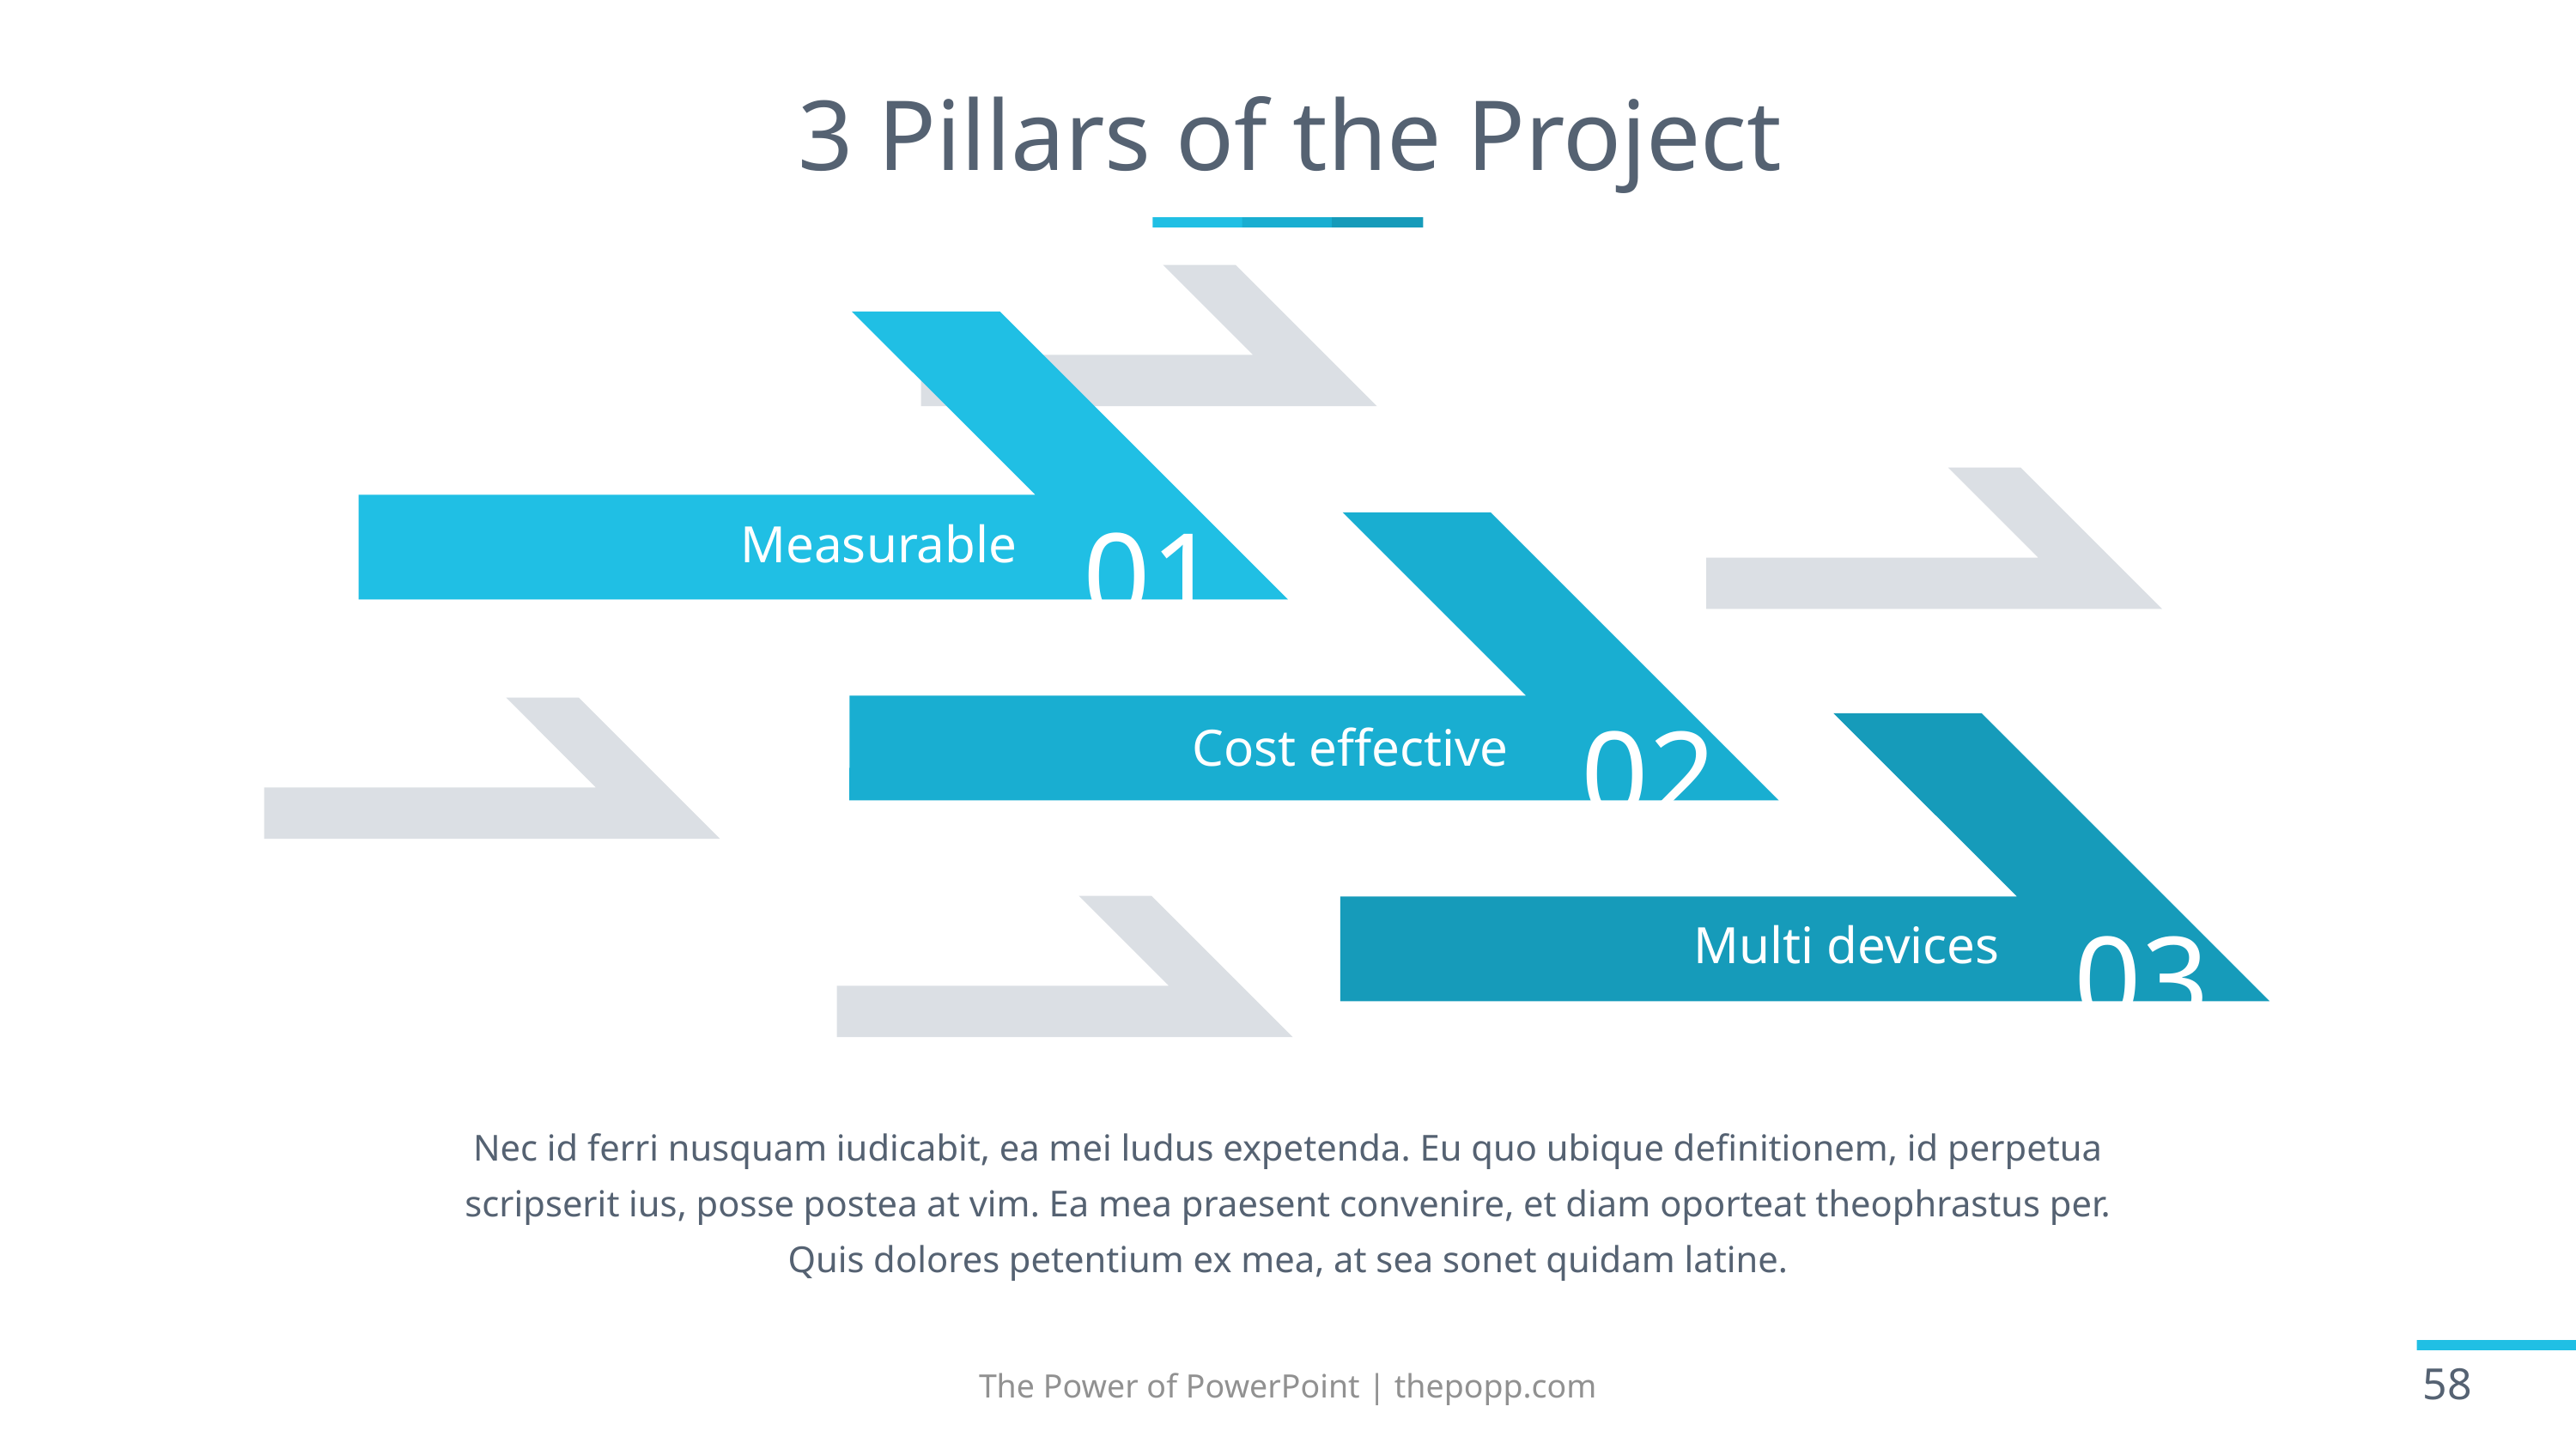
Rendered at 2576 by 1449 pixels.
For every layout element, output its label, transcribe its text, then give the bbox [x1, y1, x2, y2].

list Measurable [380, 490, 1030, 596]
list Nec id ferri nusquam iudicabit, ea mei ludus expetenda. Eu quo ubique definitionem, id perpetua scripserit ius, posse postea at vim. Ea mea praesent convenire, et diam oporteat theophrastus per. Quis dolores petentium ex mea, at sea sonet quidam latine. [450, 1088, 2126, 1304]
list Multi devices [1363, 891, 2013, 997]
title 3 Pillars of the Project [69, 49, 2512, 230]
slide_number 58 [2409, 1351, 2576, 1421]
footer The Power of PowerPoint | thepopp.com [853, 1349, 1723, 1427]
list Cost effective [872, 693, 1522, 798]
